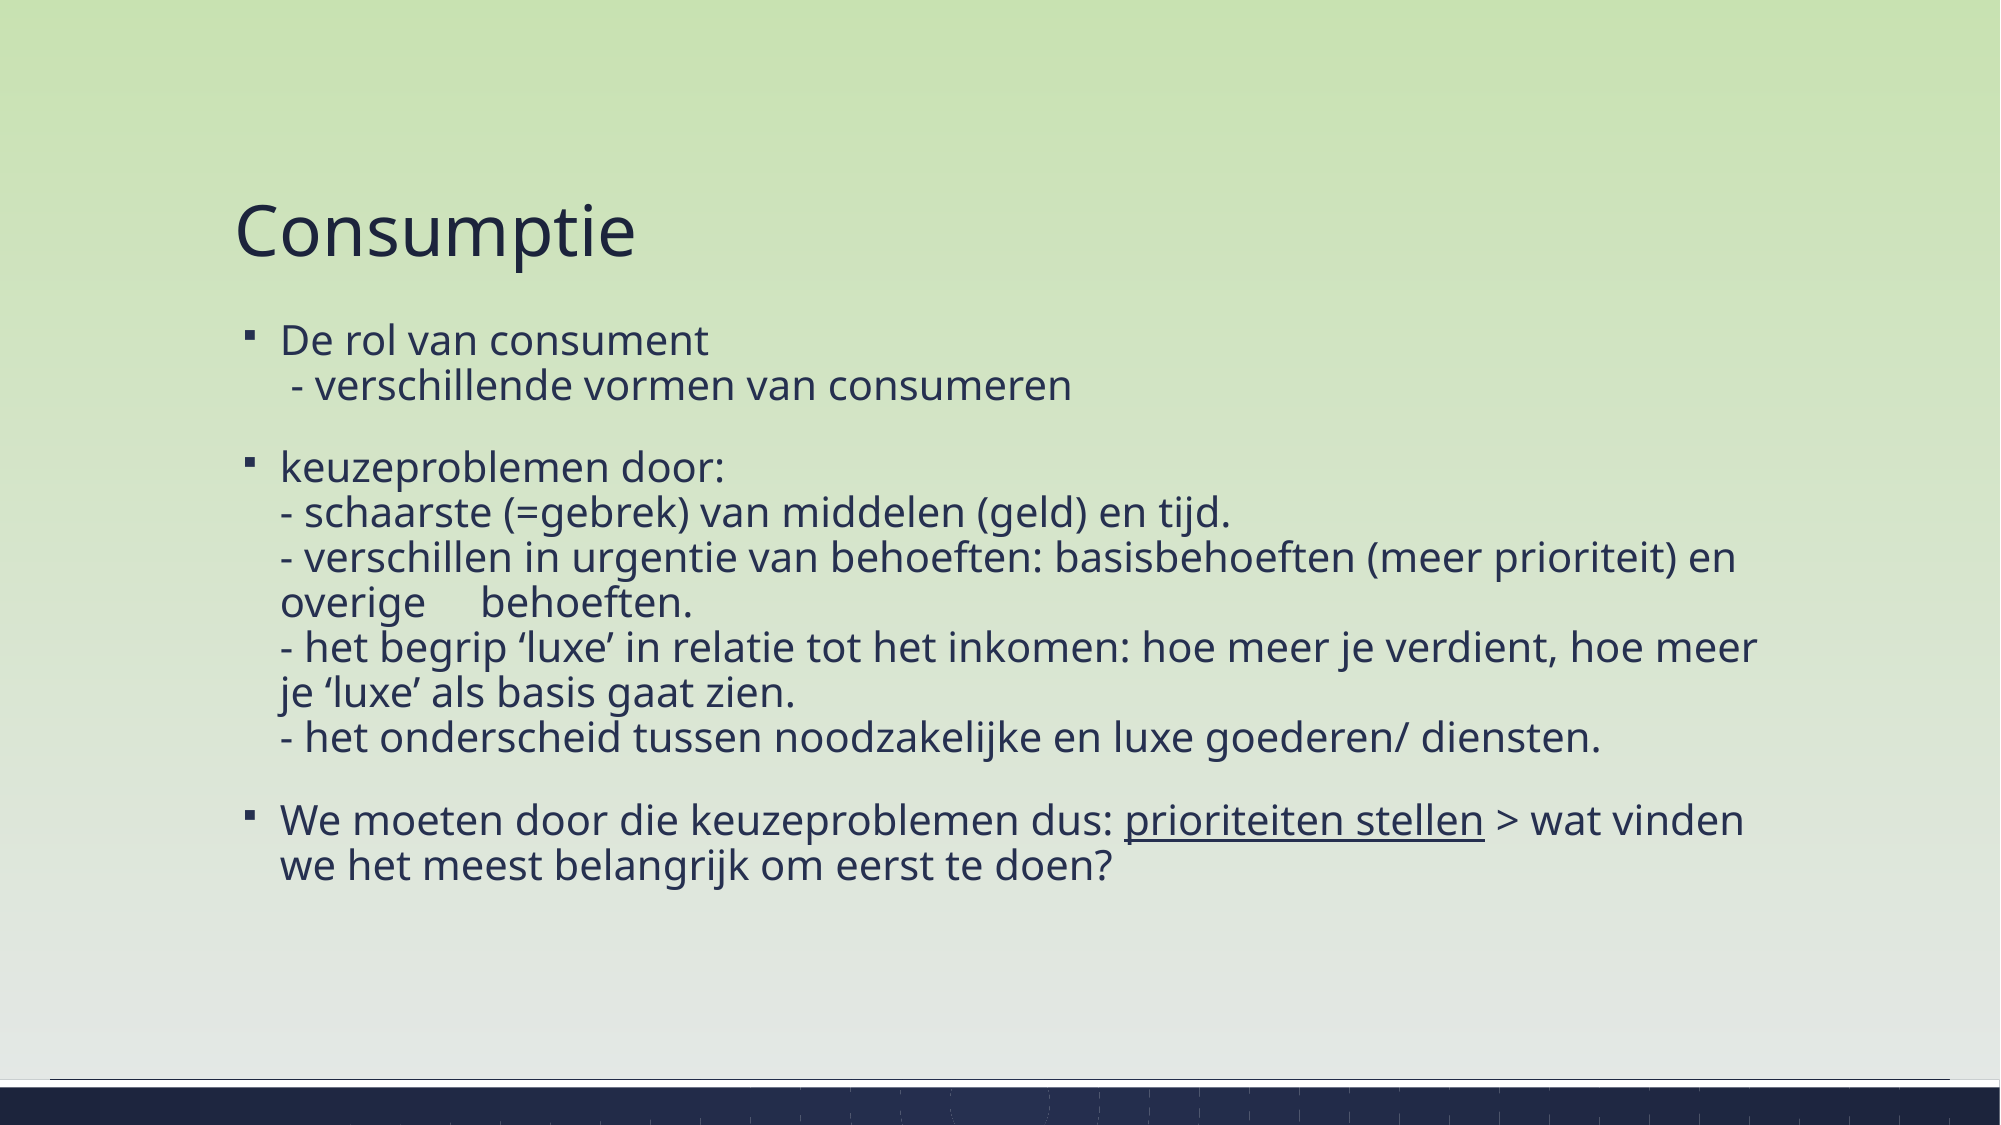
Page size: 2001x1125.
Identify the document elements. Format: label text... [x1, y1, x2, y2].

list De rol van consument - verschillende vormen van consumeren keuzeproblemen door: - schaarste (=gebrek) van middelen (geld) en tijd. - verschillen in urgentie van behoeften: basisbehoeften (meer prioriteit) en overige behoeften. - het begrip ‘luxe’ in relatie tot het inkomen: hoe meer je verdient, hoe meer je ‘luxe’ als basis gaat zien. - het onderscheid tussen noodzakelijke en luxe goederen/ diensten. We moeten door die keuzeproblemen dus: prioriteiten stellen > wat vinden we het meest belangrijk om eerst te doen? [219, 311, 1780, 990]
title Consumptie [219, 76, 1780, 279]
